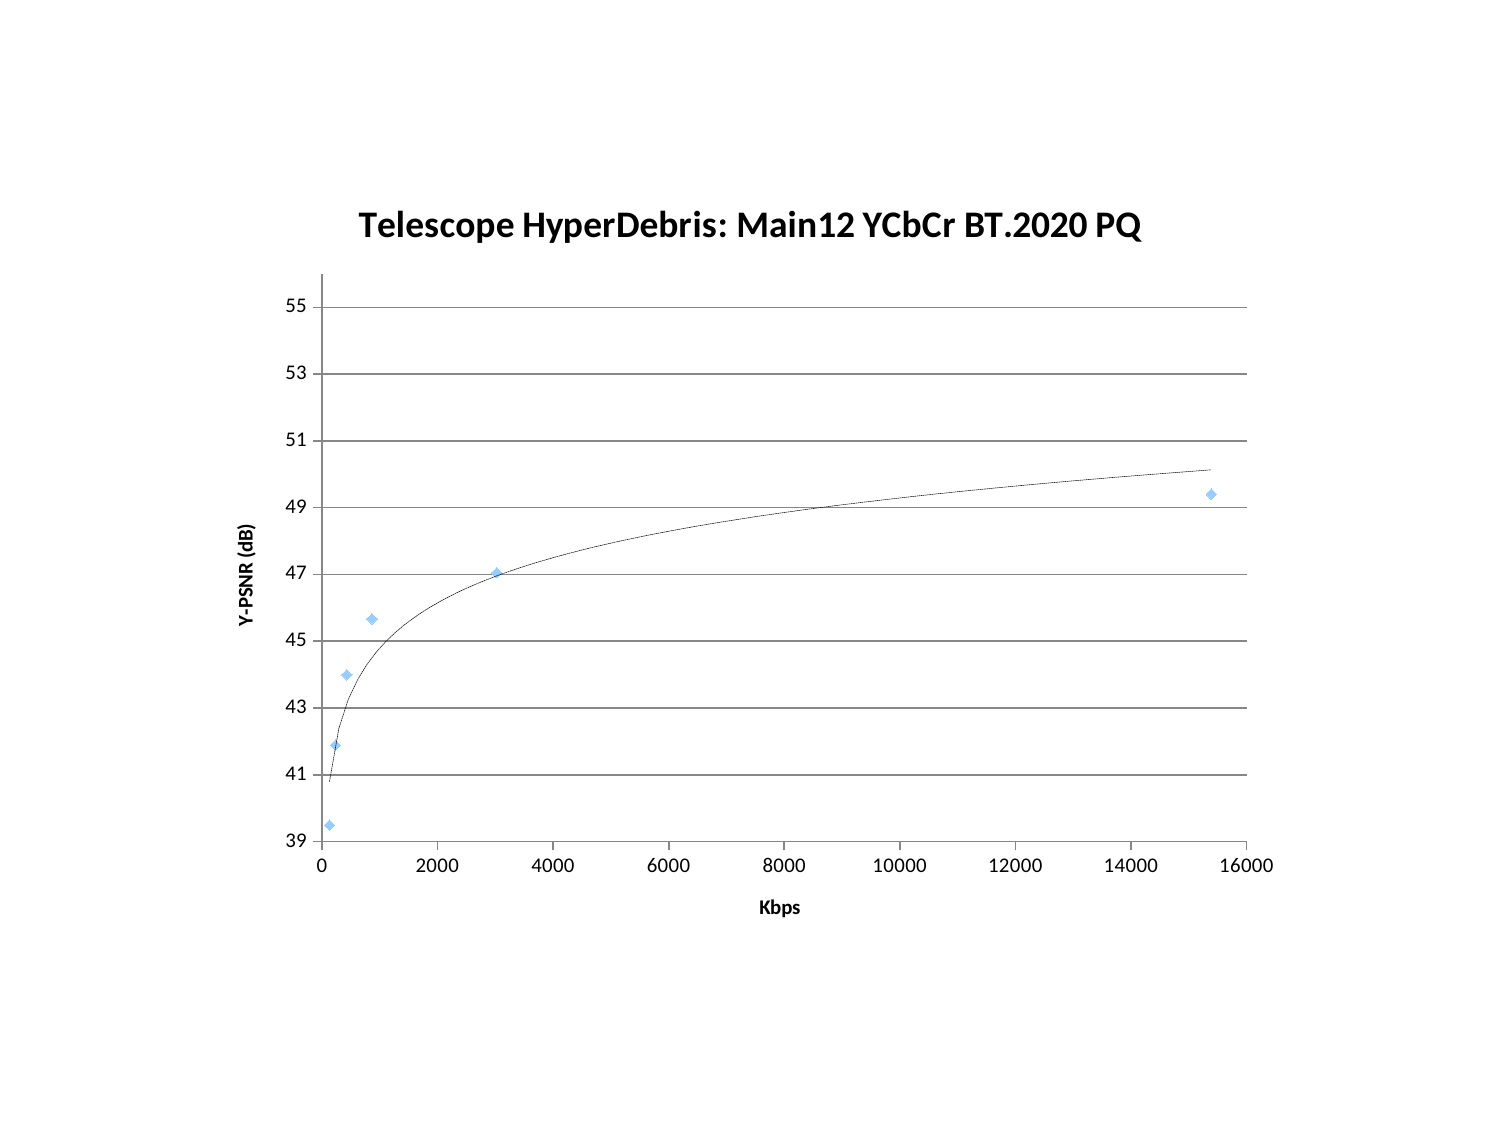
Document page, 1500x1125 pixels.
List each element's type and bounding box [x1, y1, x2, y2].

chart [203, 174, 1296, 951]
